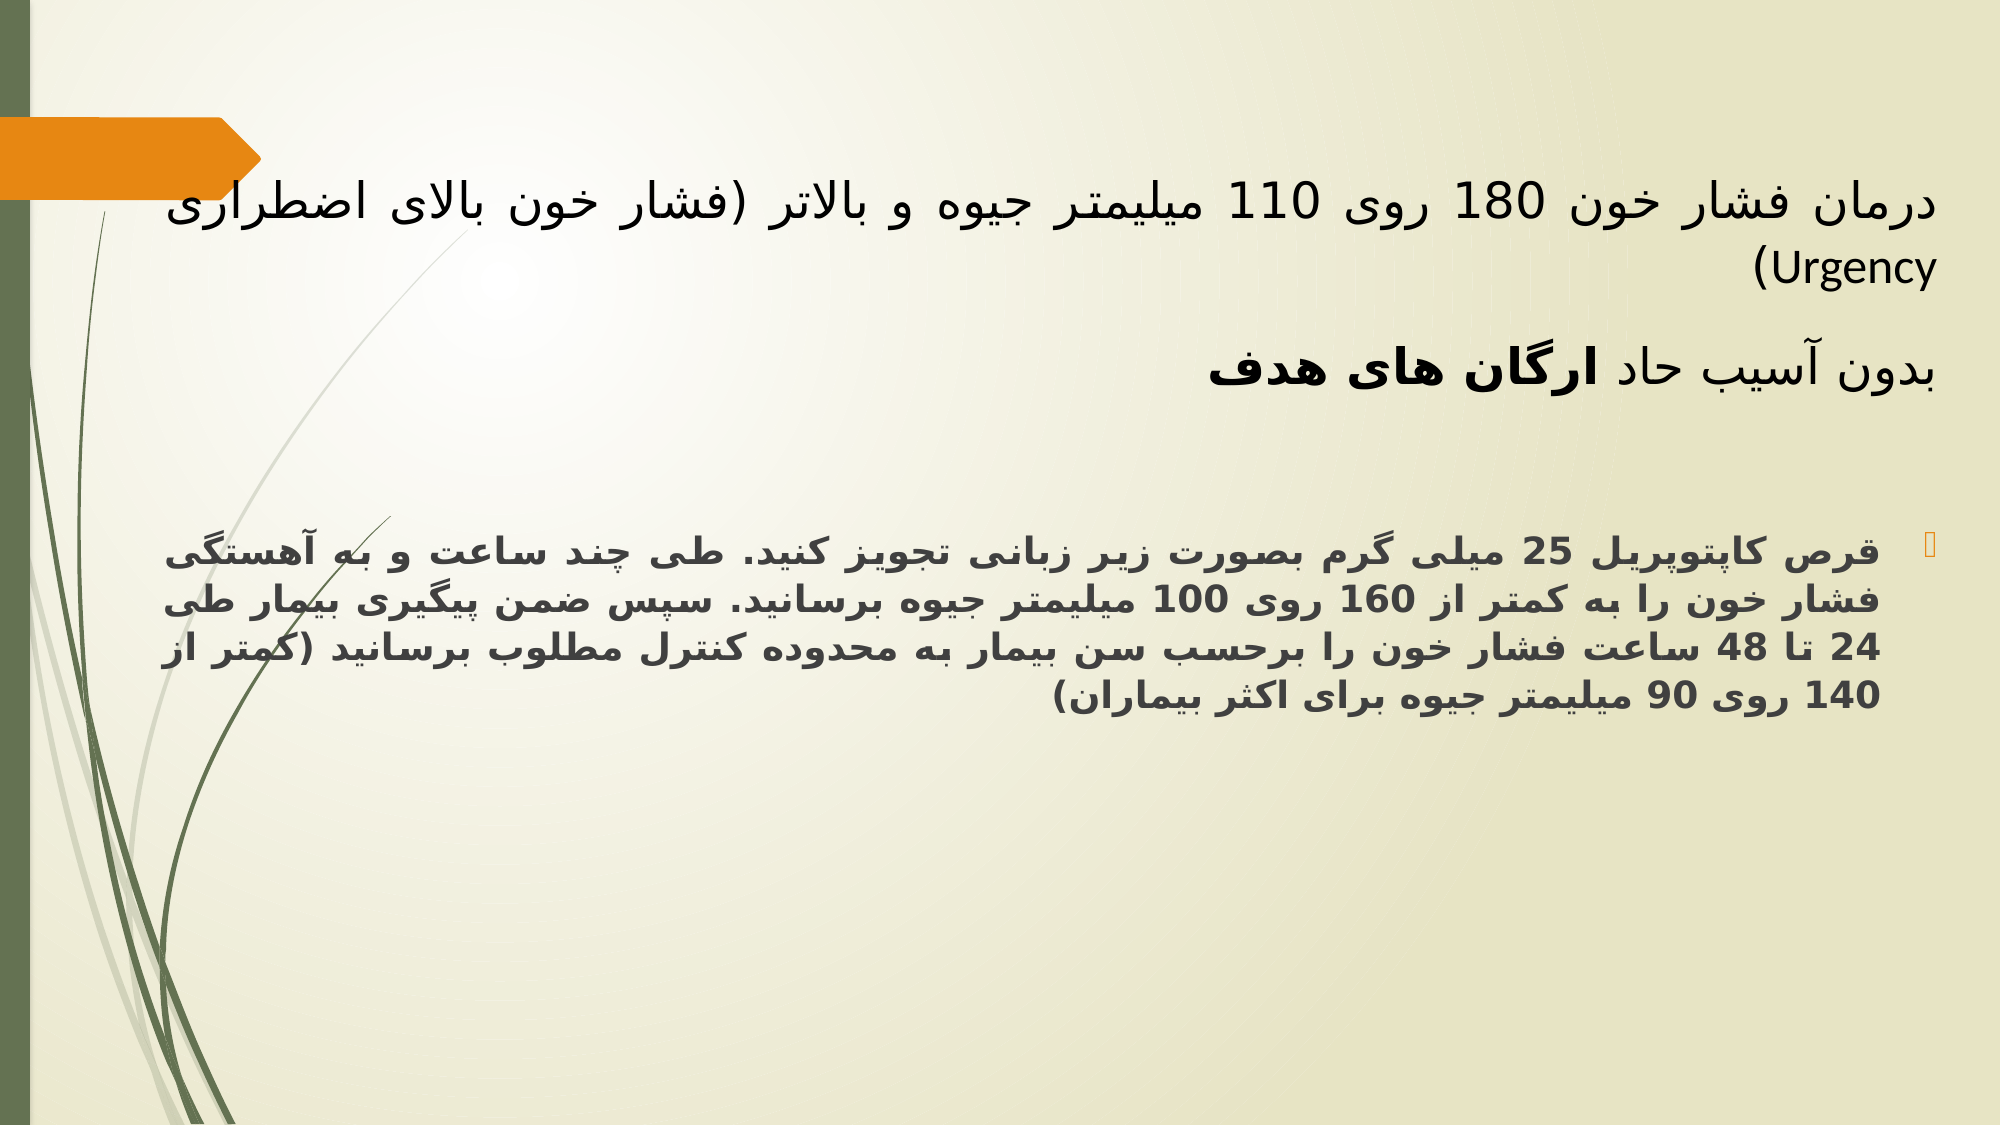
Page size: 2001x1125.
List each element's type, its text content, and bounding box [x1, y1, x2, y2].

list درمان فشار خون 180 روی 110 میلیمتر جیوه و بالاتر (فشار خون بالای اضطراری Urgency) بدون آسیب حاد ارگان های هدف قرص کاپتوپریل 25 میلی گرم بصورت زیر زبانی تجویز کنید. طی چند ساعت و به آهستگی فشار خون را به کمتر از 160 روی 100 میلیمتر جیوه برسانید. سپس ضمن پیگیری بیمار طی 24 تا 48 ساعت فشار خون را برحسب سن بیمار به محدوده کنترل مطلوب برسانید (کمتر از 140 روی 90 میلیمتر جیوه برای اکثر بیماران) [145, 157, 1953, 1019]
